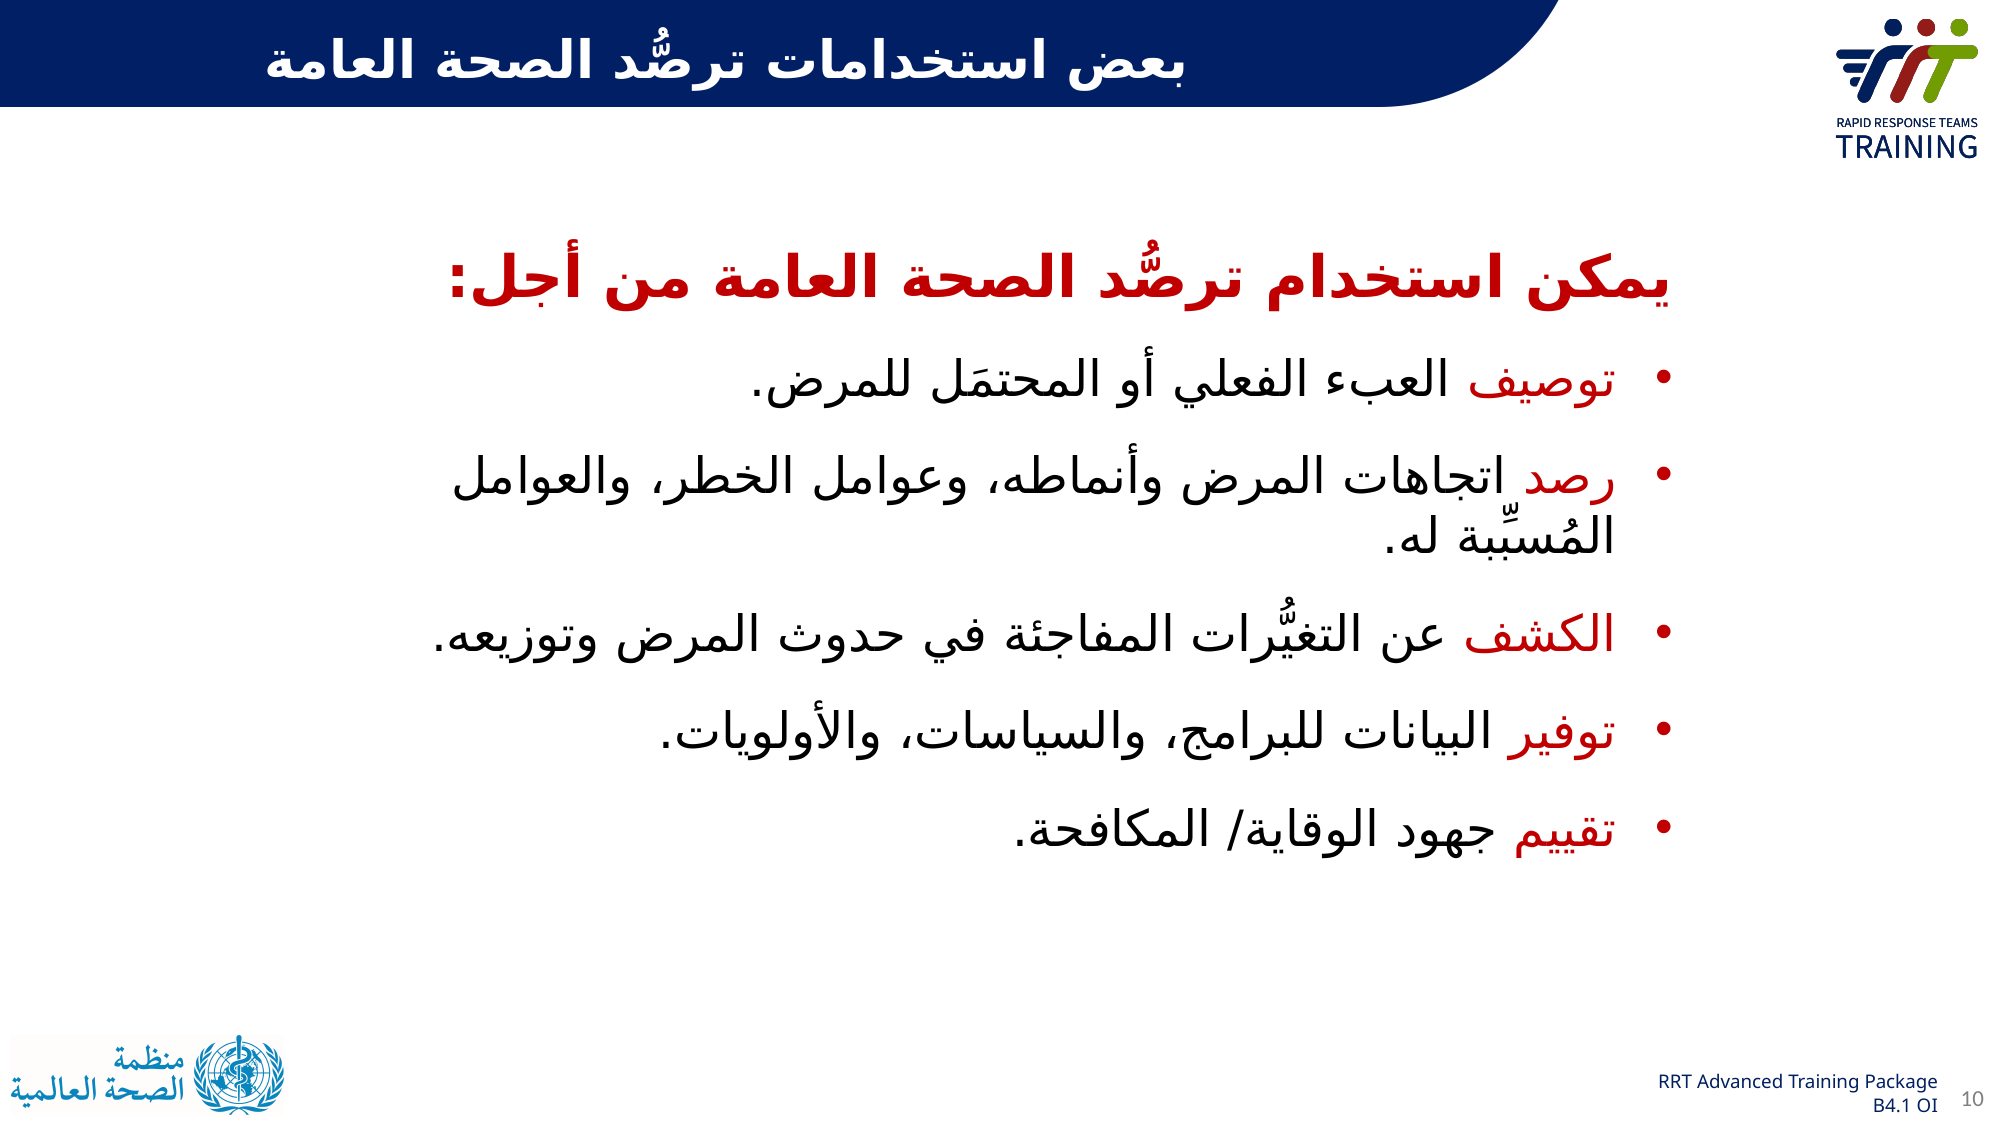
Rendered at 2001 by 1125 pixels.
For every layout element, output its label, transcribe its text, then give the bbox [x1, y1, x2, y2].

picture [0, 0, 1583, 107]
picture [1835, 19, 1978, 167]
text_box بعض استخدامات ترصُّد الصحة العامة [24, 8, 1196, 115]
picture [11, 1035, 284, 1115]
text_box يمكن استخدام ترصُّد الصحة العامة من أجل: توصيف العبء الفعلي أو المحتمَل للمرض. رصد اتجاهات المرض وأنماطه، وعوامل الخطر، والعوامل المُسبِّبة له. الكشف عن التغيُّرات المفاجئة في حدوث المرض وتوزيعه. توفير البيانات للبرامج، والسياسات، والأولويات. تقييم جهود الوقاية/ المكافحة. [320, 231, 1680, 894]
picture [241, 1050, 247, 1059]
